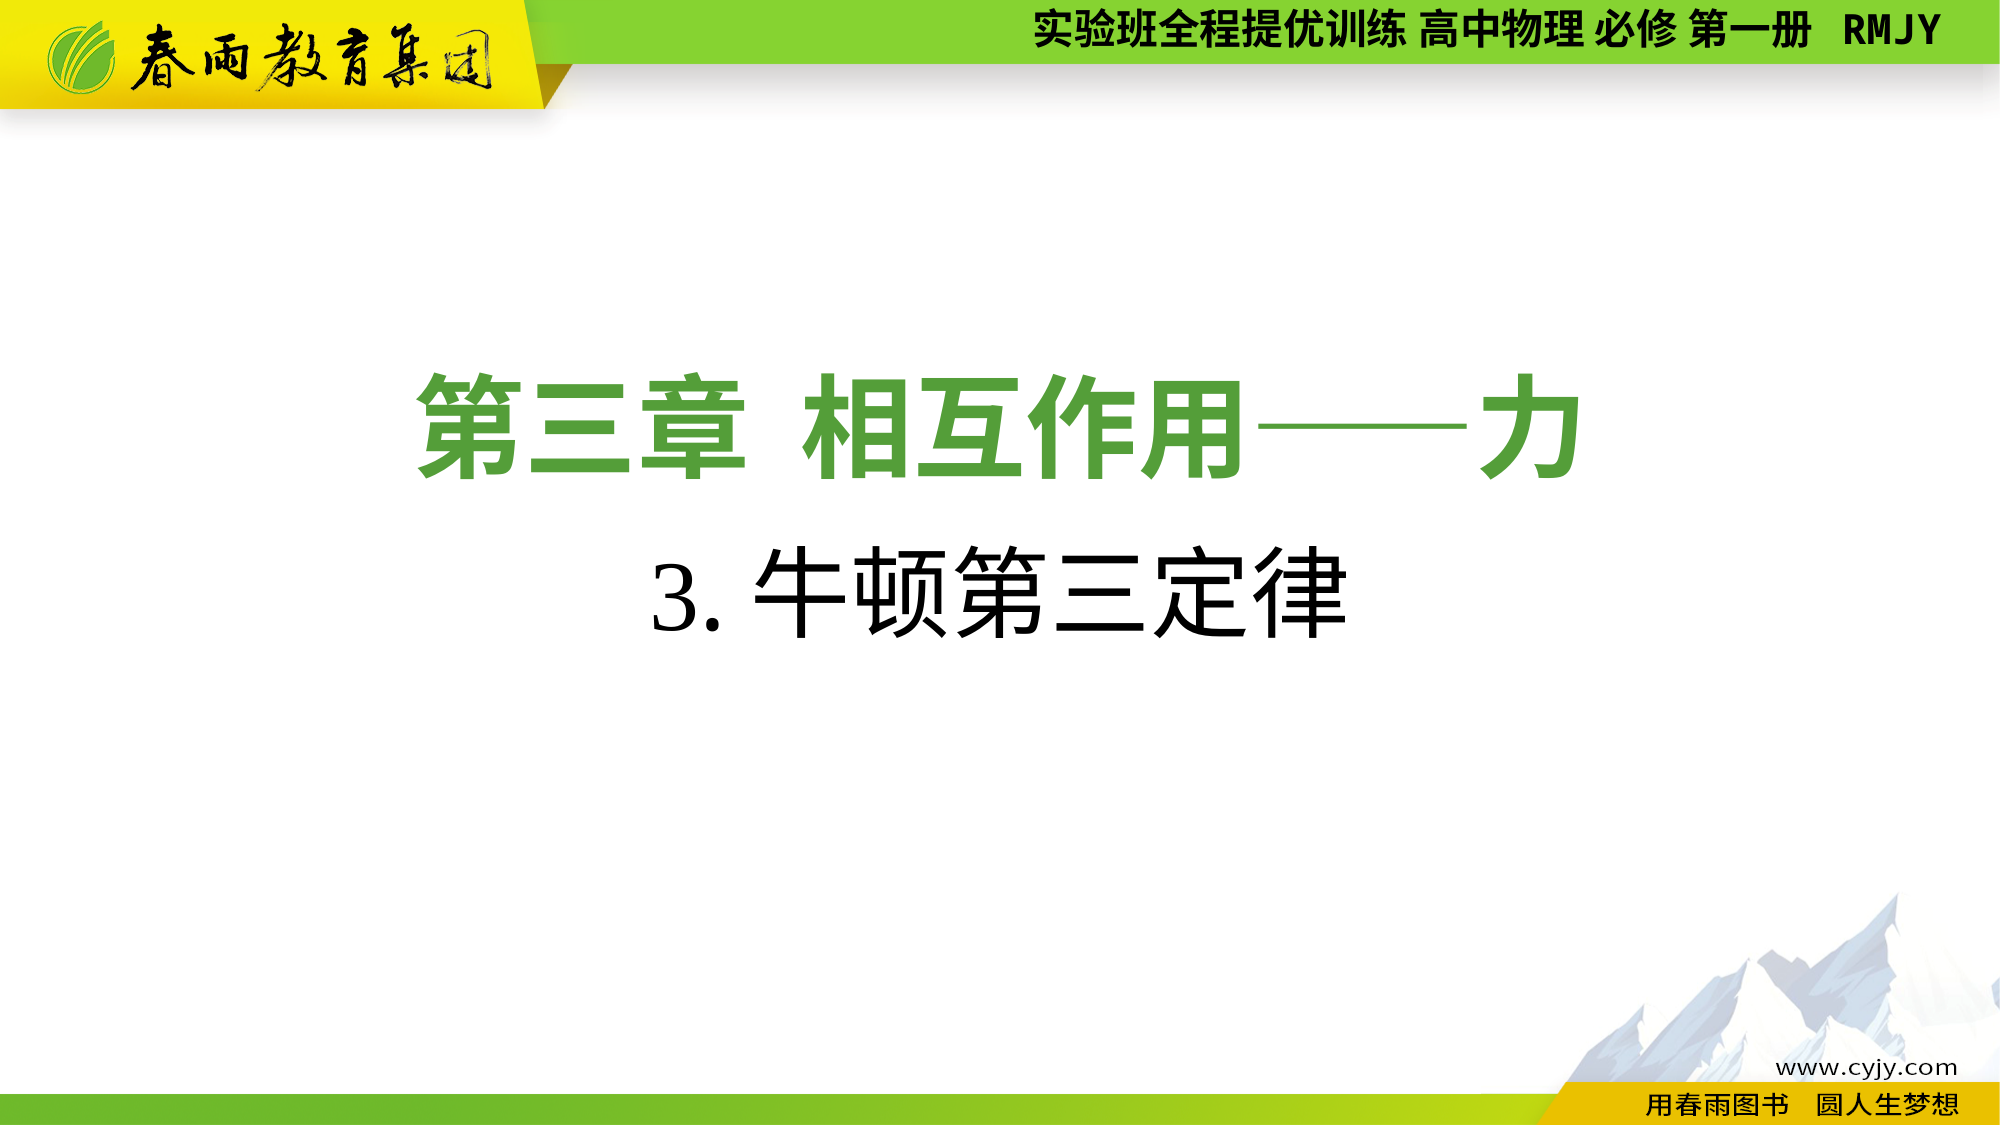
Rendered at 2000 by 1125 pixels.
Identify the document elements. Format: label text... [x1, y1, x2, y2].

text_box 第三章 相互作用——力 [54, 282, 1946, 462]
picture [0, 0, 2000, 1125]
text_box 3.牛顿第三定律 [54, 462, 1946, 658]
